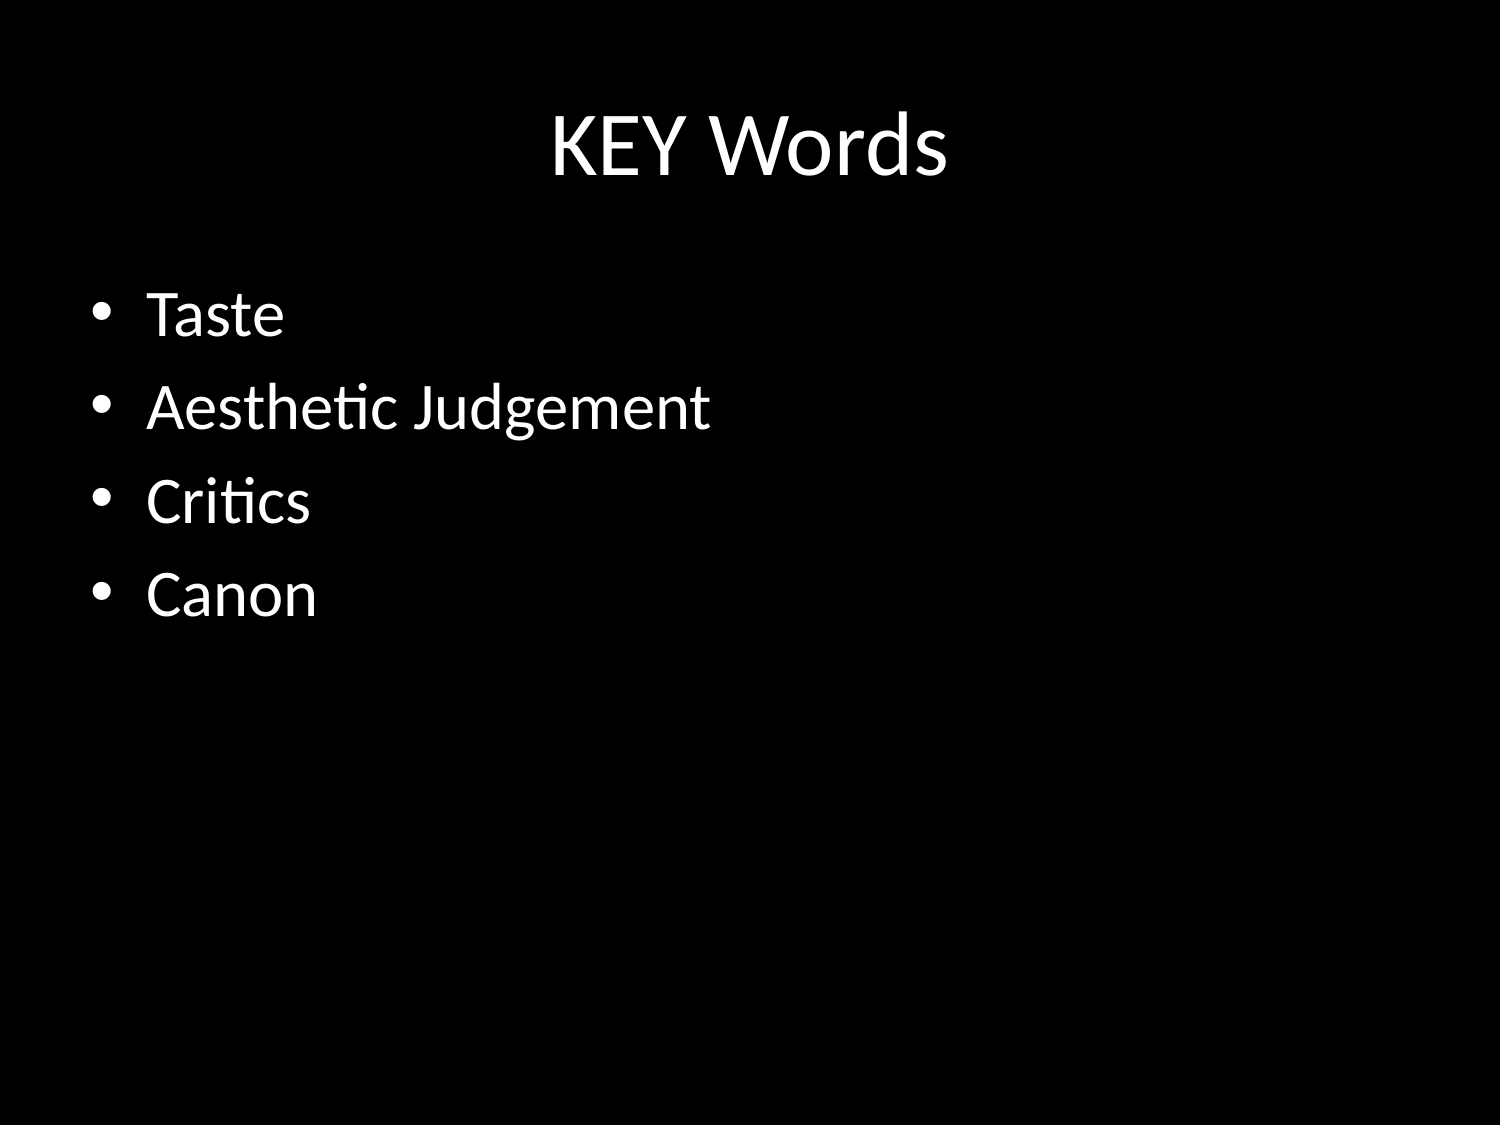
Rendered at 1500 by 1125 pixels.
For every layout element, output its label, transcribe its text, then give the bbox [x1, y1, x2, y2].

list Taste Aesthetic Judgement Critics Canon [75, 262, 1425, 1005]
title KEY Words [75, 45, 1425, 233]
